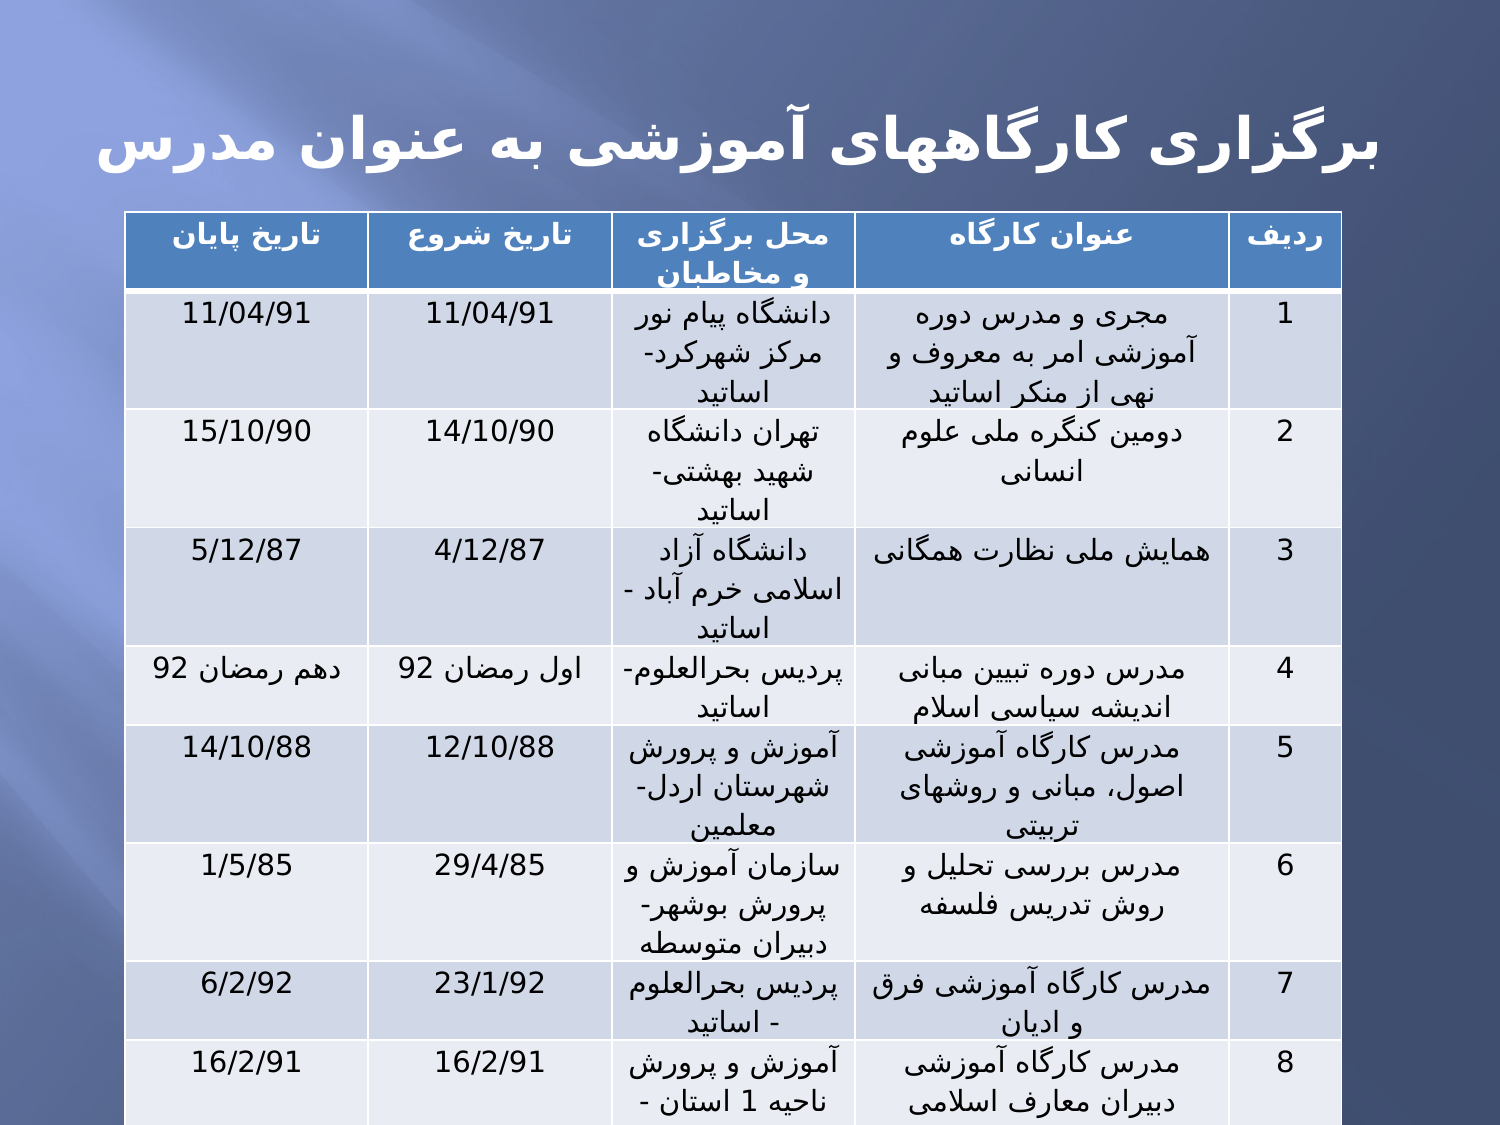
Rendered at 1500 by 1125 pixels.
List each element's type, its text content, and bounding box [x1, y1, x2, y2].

table_cell 4 [1230, 647, 1341, 724]
table_cell 11/04/91 [369, 294, 611, 408]
table_cell اول رمضان 92 [369, 647, 611, 724]
table_cell دانشگاه پیام نور مرکز شهرکرد- اساتید [613, 294, 854, 408]
table_cell مدرس کارگاه آموزشی فرق و ادیان [856, 962, 1228, 1039]
table_cell 23/1/92 [369, 962, 611, 1039]
table_cell دومین کنگره ملی علوم انسانی [856, 410, 1228, 527]
table_cell مدرس دوره تبیین مبانی اندیشه سیاسی اسلام [856, 647, 1228, 724]
table_cell 16/2/91 [369, 1041, 611, 1125]
table_header تاریخ پایان [126, 213, 367, 288]
table_cell سازمان آموزش و پرورش بوشهر- دبیران متوسطه [613, 844, 854, 960]
table_cell 6/2/92 [126, 962, 367, 1039]
table_cell 29/4/85 [369, 844, 611, 960]
table_cell 14/10/88 [126, 726, 367, 842]
table_cell 6 [1230, 844, 1341, 960]
table_cell آموزش و پرورش شهرستان اردل- معلمین [613, 726, 854, 842]
table_cell مجری و مدرس دوره آموزشی امر به معروف و نهی از منکر اساتید [856, 294, 1228, 408]
table_cell مدرس بررسی تحلیل و روش تدریس فلسفه [856, 844, 1228, 960]
table_header تاریخ شروع [369, 213, 611, 288]
table_cell 3 [1230, 528, 1341, 645]
table_cell 5 [1230, 726, 1341, 842]
table_cell مدرس کارگاه آموزشی اصول، مبانی و روش­های تربیتی [856, 726, 1228, 842]
table_cell 5/12/87 [126, 528, 367, 645]
table_cell پردیس بحرالعلوم - اساتید [613, 962, 854, 1039]
table_cell تهران دانشگاه شهید بهشتی- اساتید [613, 410, 854, 527]
table_cell دانشگاه آزاد اسلامی خرم آباد - اساتید [613, 528, 854, 645]
table_cell 16/2/91 [126, 1041, 367, 1125]
table_cell 11/04/91 [126, 294, 367, 408]
list برگزاری کارگاههای آموزشی به عنوان مدرس [75, 93, 1425, 1038]
table_cell پردیس بحرالعلوم- اساتید [613, 647, 854, 724]
table_cell 4/12/87 [369, 528, 611, 645]
table_cell 1/5/85 [126, 844, 367, 960]
table_cell 8 [1230, 1041, 1341, 1125]
table_cell دهم رمضان 92 [126, 647, 367, 724]
table_cell آموزش و پرورش ناحیه 1 استان - دبیران [613, 1041, 854, 1125]
table_header ردیف [1230, 213, 1341, 288]
table_header محل برگزاری و مخاطبان [613, 213, 854, 288]
table_cell مدرس کارگاه آموزشی دبیران معارف اسلامی [856, 1041, 1228, 1125]
table_cell 14/10/90 [369, 410, 611, 527]
table_header عنوان کارگاه [856, 213, 1228, 288]
table_cell 2 [1230, 410, 1341, 527]
table_cell 7 [1230, 962, 1341, 1039]
table_cell 1 [1230, 294, 1341, 408]
table_cell همایش ملی نظارت همگانی [856, 528, 1228, 645]
table_cell 12/10/88 [369, 726, 611, 842]
table_cell 15/10/90 [126, 410, 367, 527]
